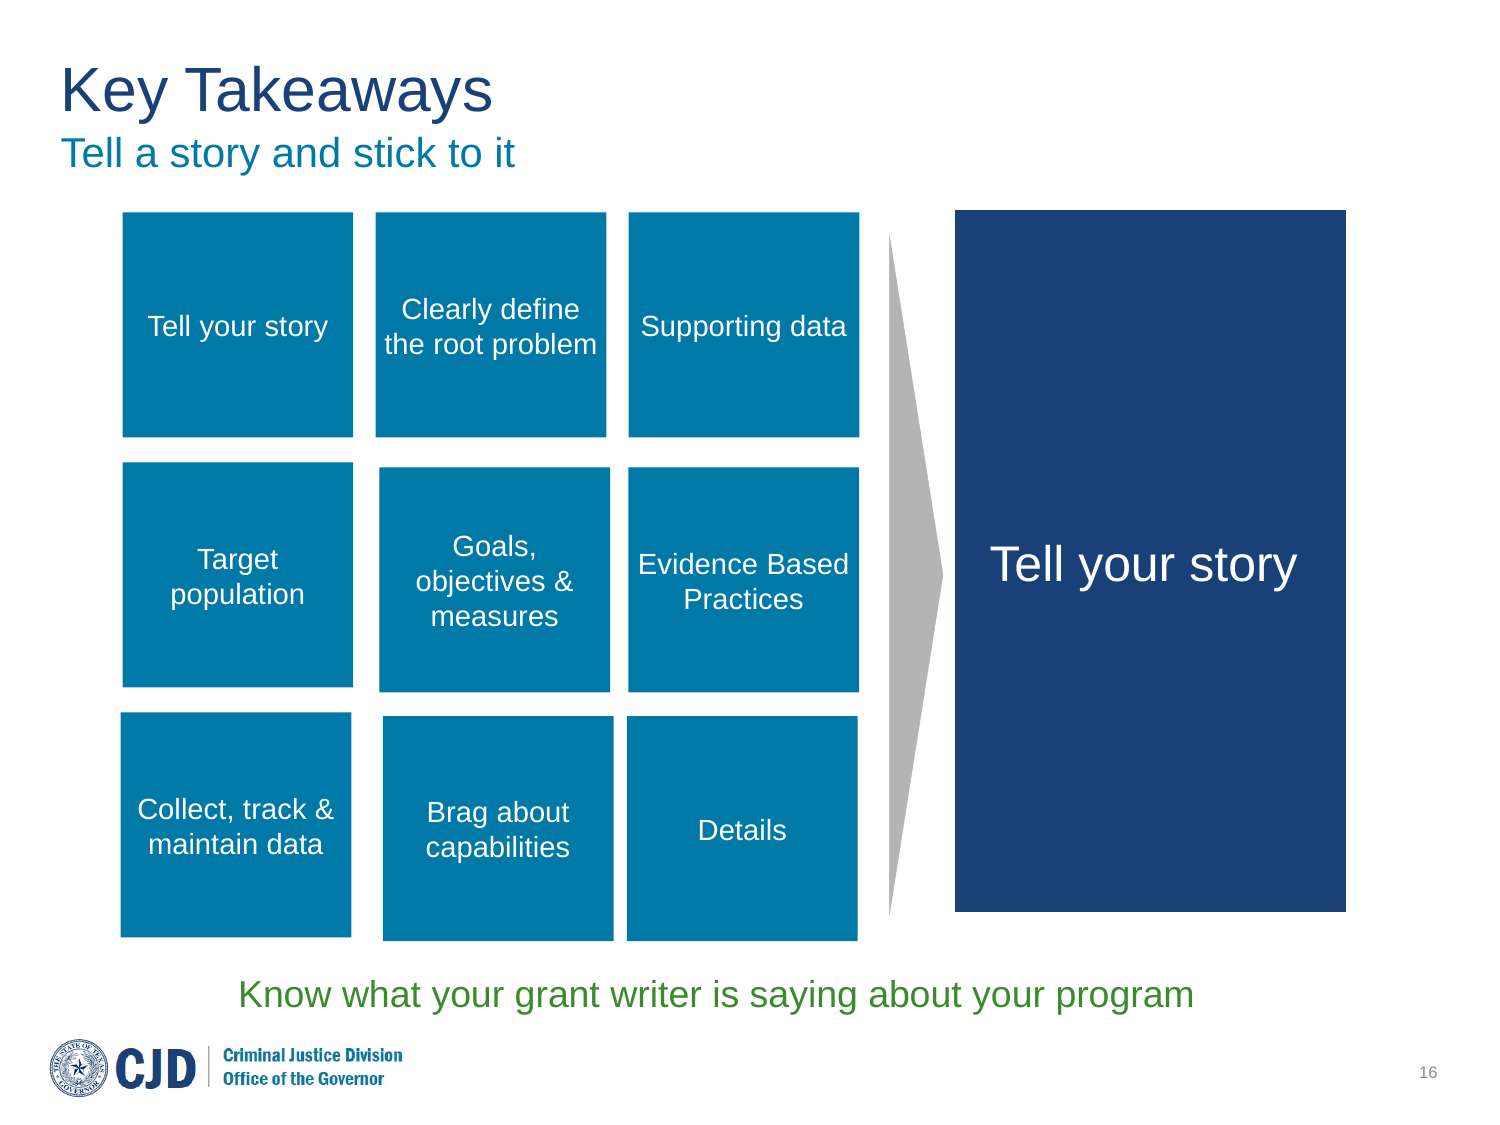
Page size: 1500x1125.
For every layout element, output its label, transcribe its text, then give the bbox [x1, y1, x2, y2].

text_box Collect, track & maintain data [120, 712, 352, 938]
text_box Details [626, 716, 858, 942]
text_box Tell your story [122, 212, 354, 438]
text_box Tell your story [953, 208, 1348, 914]
text_box Brag about capabilities [382, 716, 614, 942]
list Tell a story and stick to it [60, 126, 1437, 285]
text_box Goals, objectives & measures [379, 467, 611, 693]
picture [114, 1038, 420, 1097]
text_box Target population [122, 462, 354, 688]
slide_number 16 [1307, 1051, 1438, 1093]
text_box Know what your grant writer is saying about your program [149, 962, 1263, 1023]
text_box [888, 224, 944, 925]
text_box Supporting data [628, 212, 860, 438]
text_box Evidence Based Practices [628, 467, 860, 693]
title Key Takeaways [60, 48, 1437, 126]
text_box Clearly define the root problem [375, 212, 607, 438]
